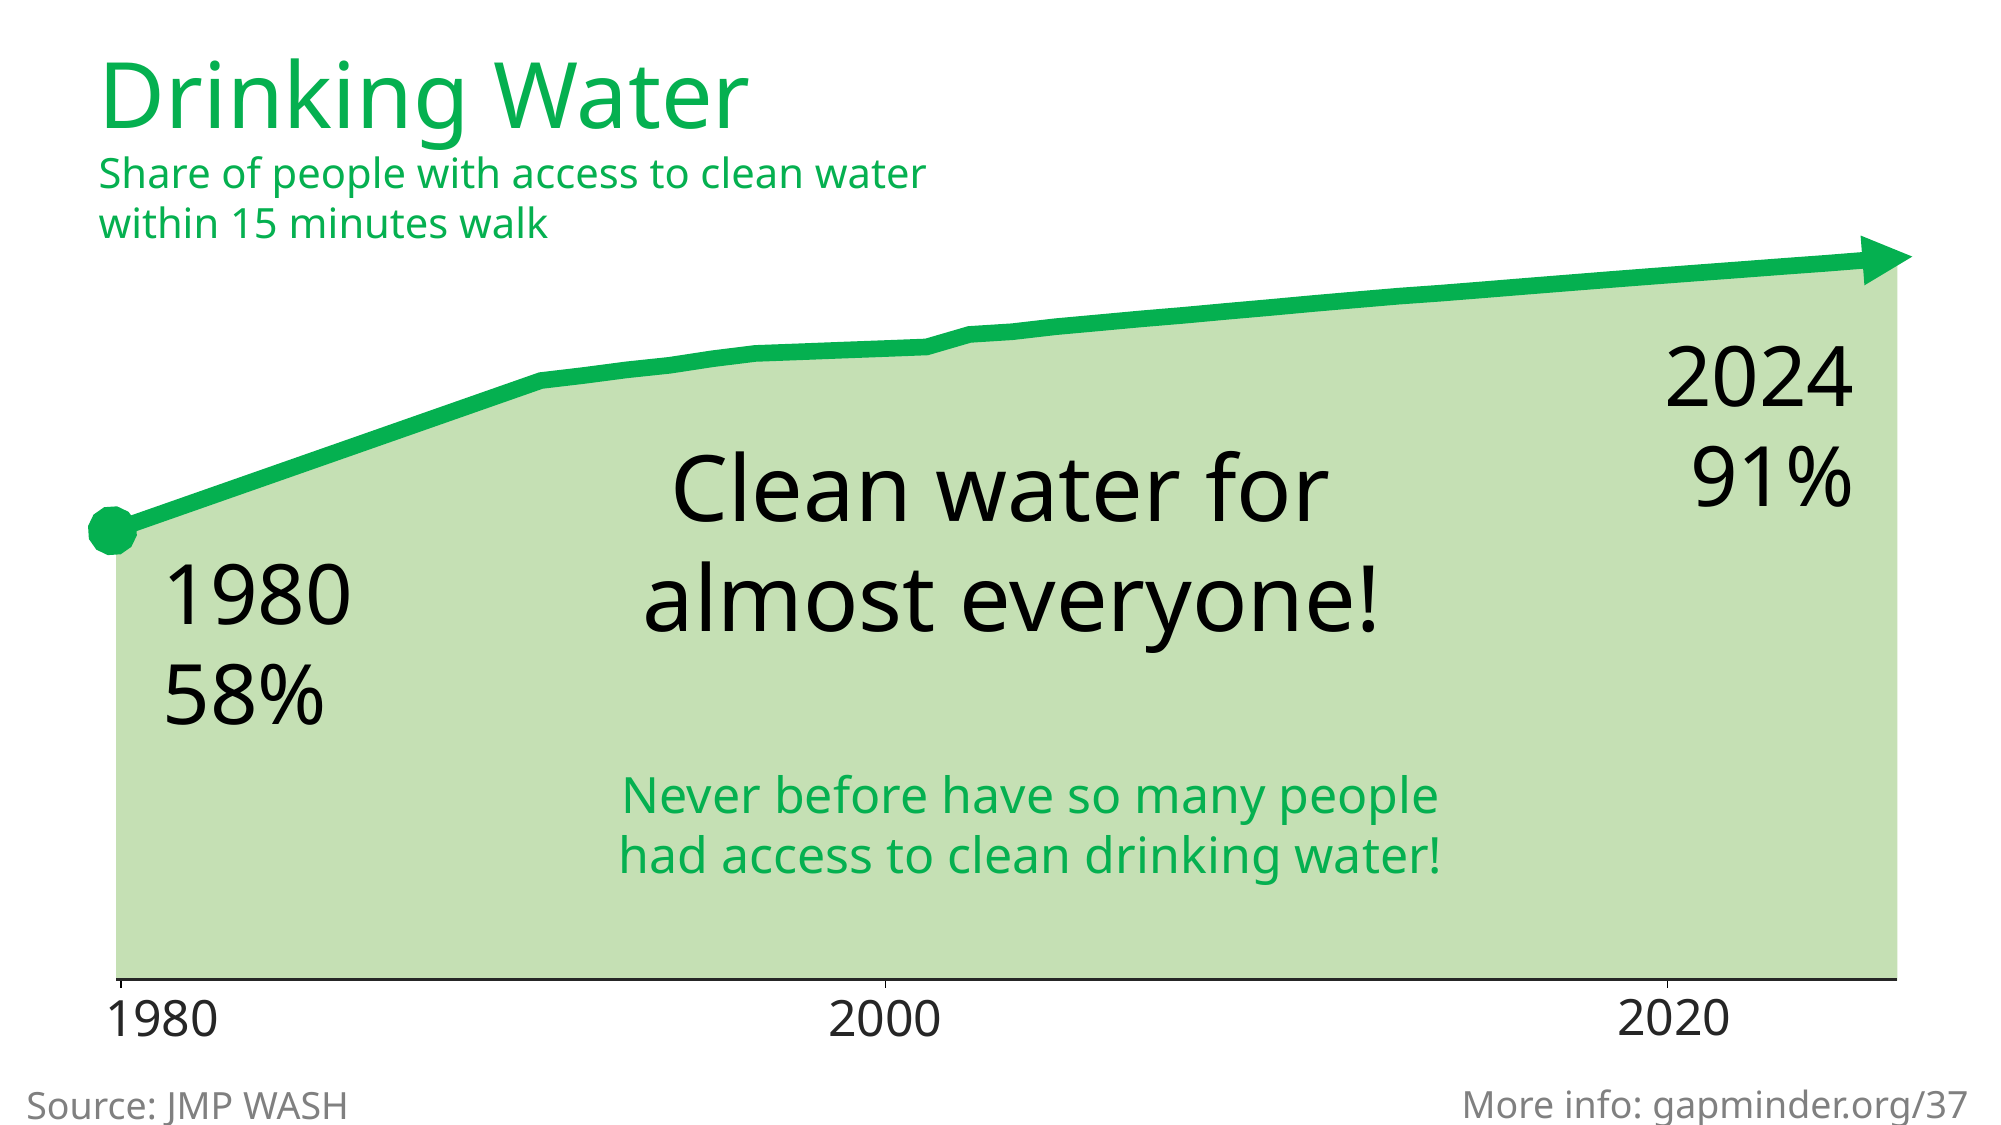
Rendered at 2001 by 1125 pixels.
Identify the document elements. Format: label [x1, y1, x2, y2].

text_box [0, 0, 2000, 1125]
text_box [91, 977, 1749, 1055]
text_box [112, 256, 1913, 981]
